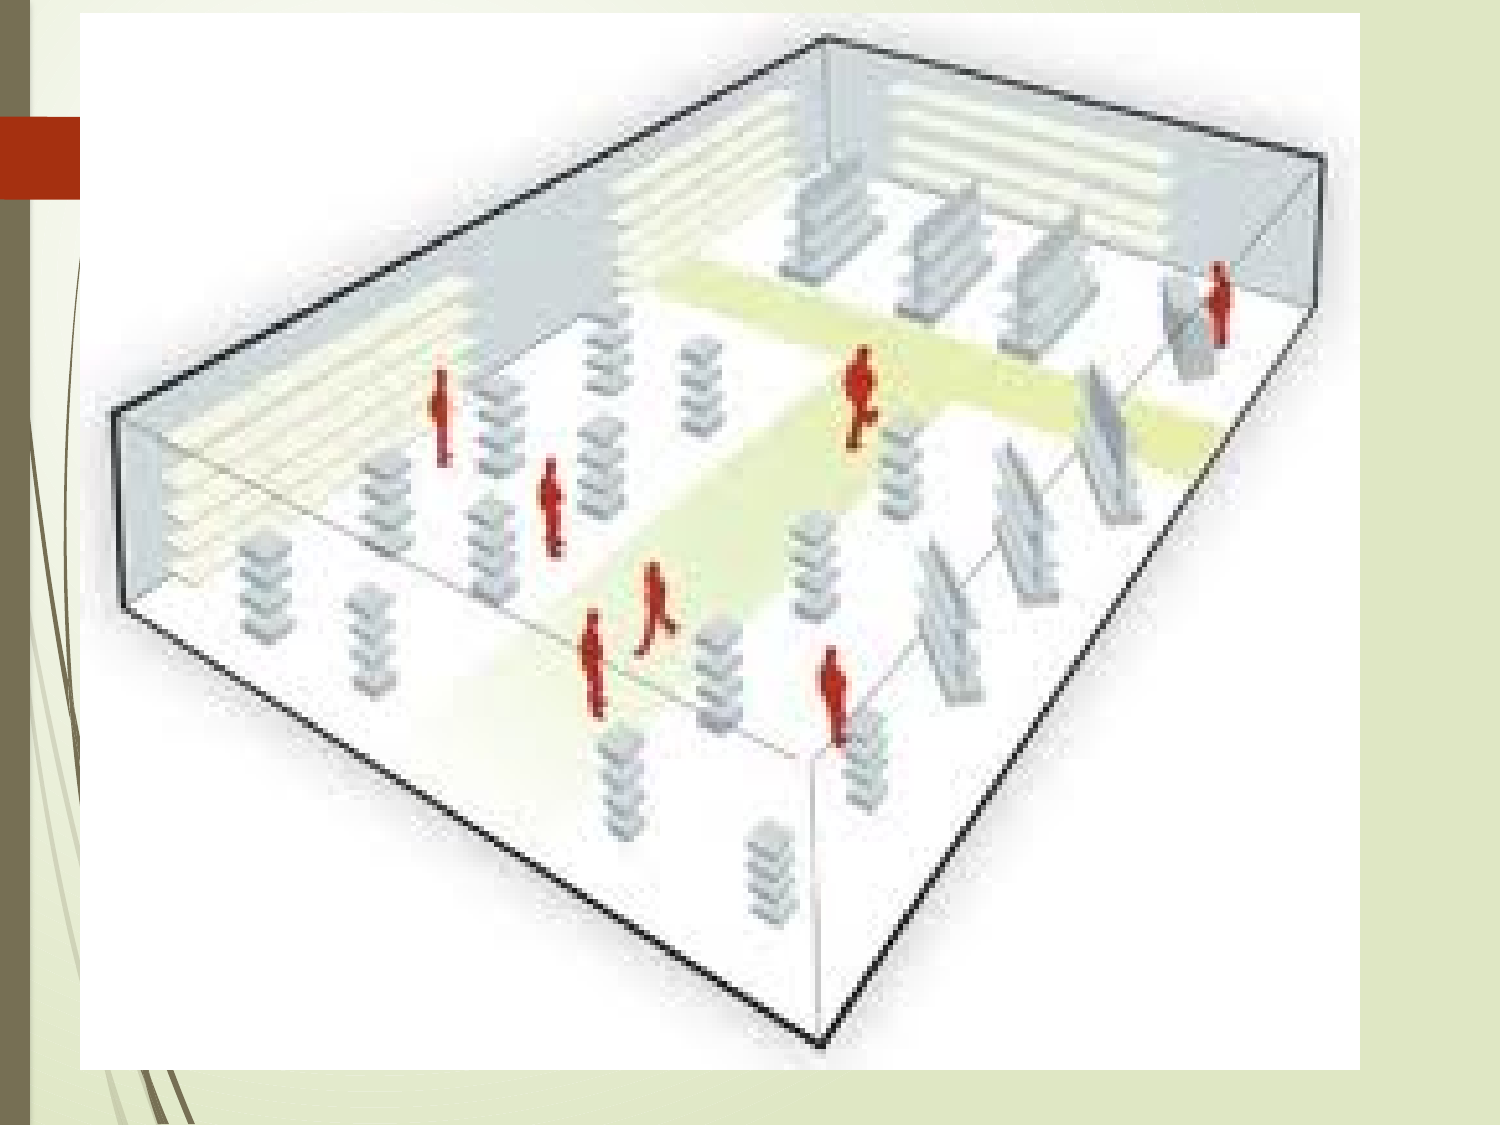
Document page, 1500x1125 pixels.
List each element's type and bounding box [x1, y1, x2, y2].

list [80, 12, 1360, 1070]
